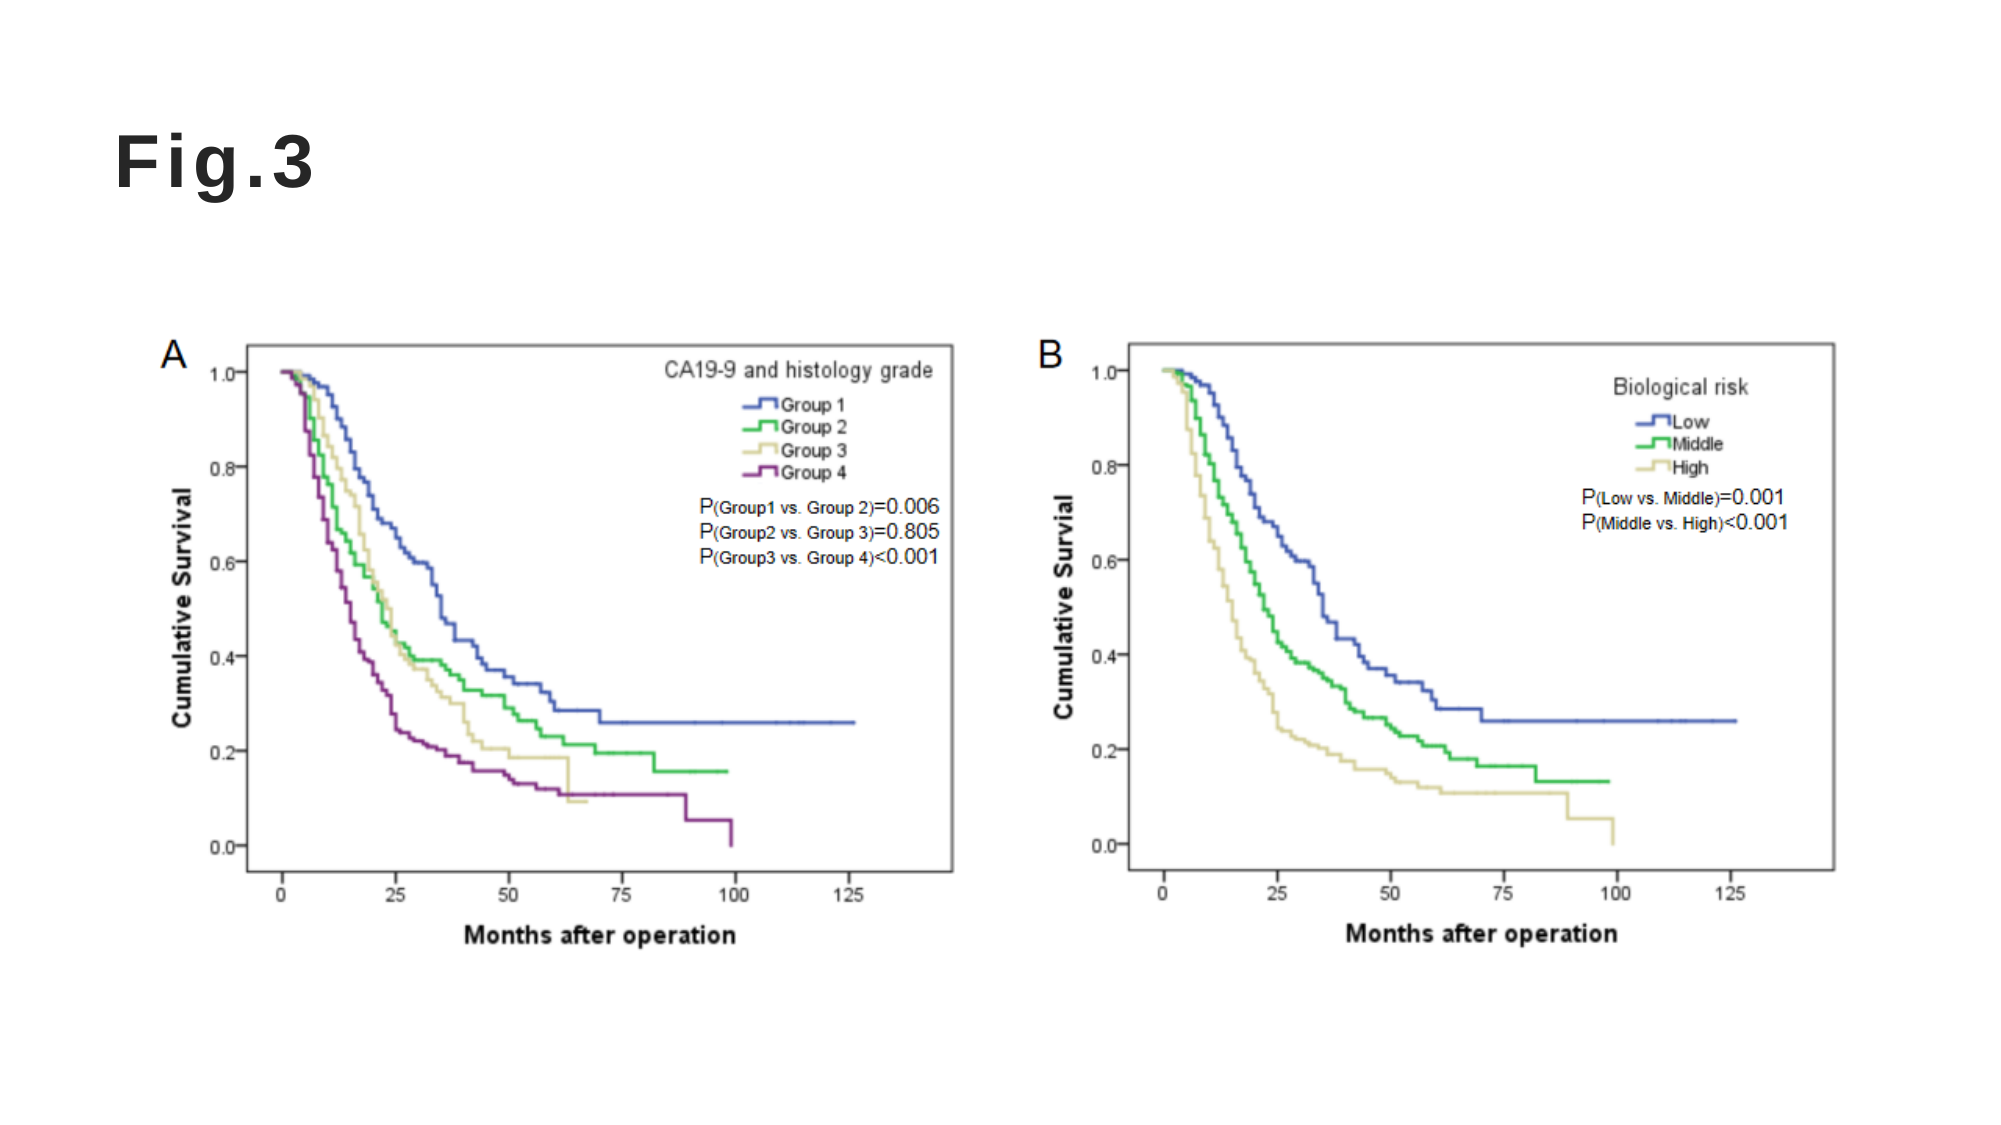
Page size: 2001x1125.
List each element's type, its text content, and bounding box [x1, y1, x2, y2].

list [142, 312, 1857, 957]
title Fig.3 [99, 99, 1900, 216]
